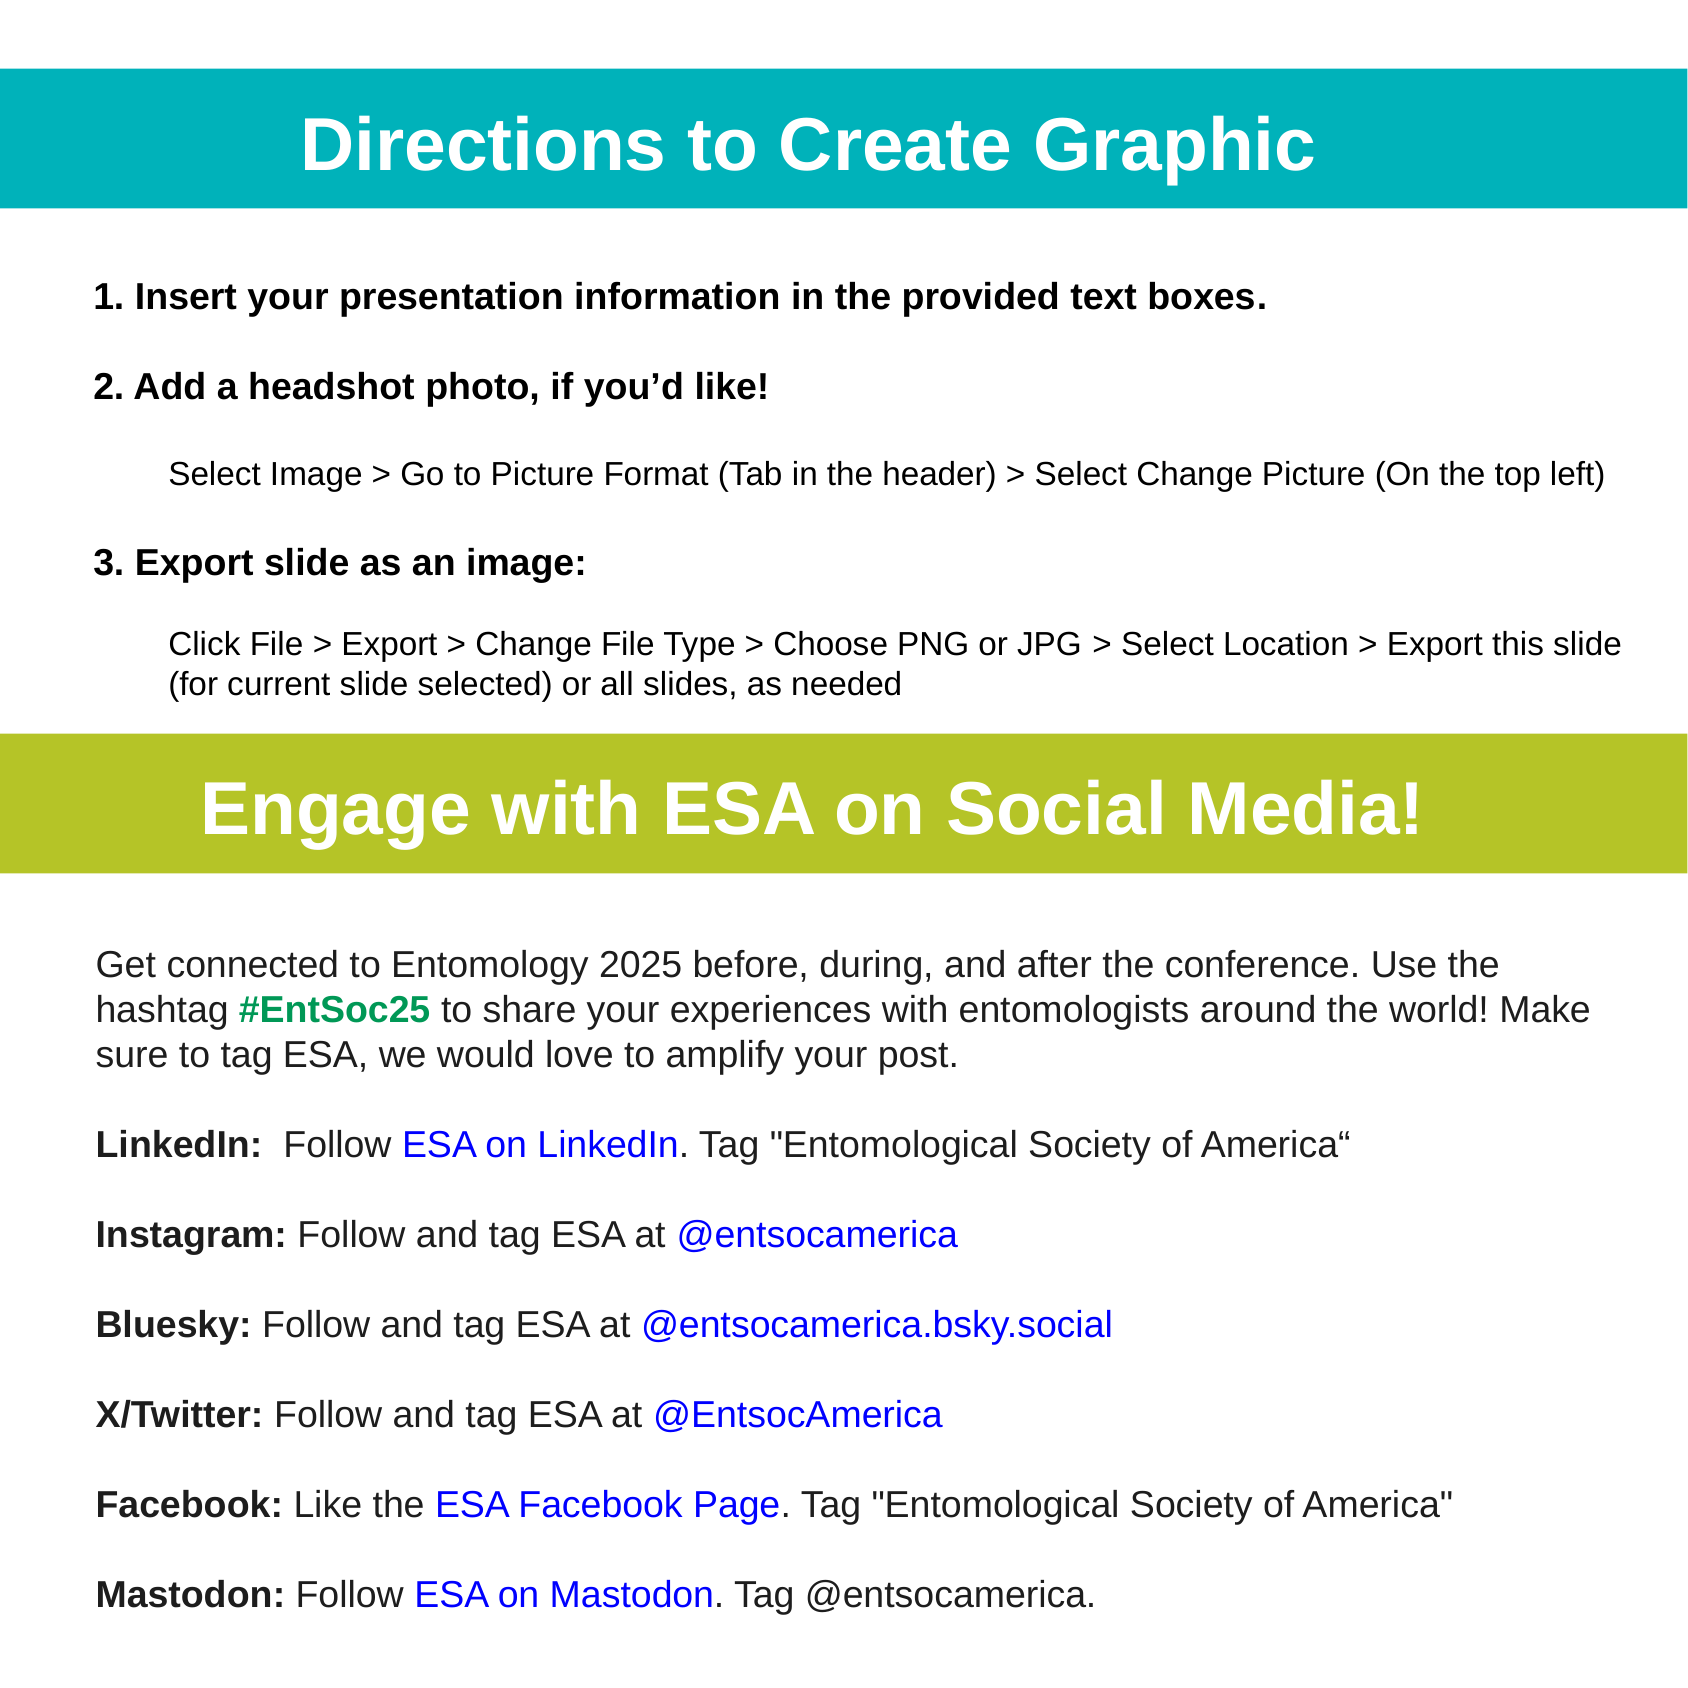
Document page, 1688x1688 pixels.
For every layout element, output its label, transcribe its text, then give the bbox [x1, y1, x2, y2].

text_box 1. Insert your presentation information in the provided text boxes​. 2. Add a headshot photo, if you’d like! Select Image > Go to Picture Format (Tab in the header) > Select Change Picture (On the top left) 3. Export slide as an image: ​ Click File > Export > Change File Type > Choose PNG or JPG​​ > Select Location > Export this slide (for current slide selected) or all slides, as needed [78, 265, 1667, 710]
text_box [0, 67, 1688, 211]
text_box Get connected to Entomology 2025 before, during, and after the conference. Use the hashtag #EntSoc25 to share your experiences with entomologists around the world! Make sure to tag ESA, we would love to amplify your post. LinkedIn: Follow ESA on LinkedIn. Tag "Entomological Society of America“ Instagram: Follow and tag ESA at @entsocamerica Bluesky: Follow and tag ESA at @entsocamerica.bsky.social X/Twitter: Follow and tag ESA at @EntsocAmerica Facebook: Like the ESA Facebook Page. Tag "Entomological Society of America" Mastodon: Follow ESA on Mastodon. Tag @entsocamerica. [80, 932, 1631, 1623]
text_box Engage with ESA on Social Media! [200, 759, 1537, 851]
text_box Directions to Create Graphic [80, 125, 1537, 186]
text_box [0, 731, 1688, 875]
